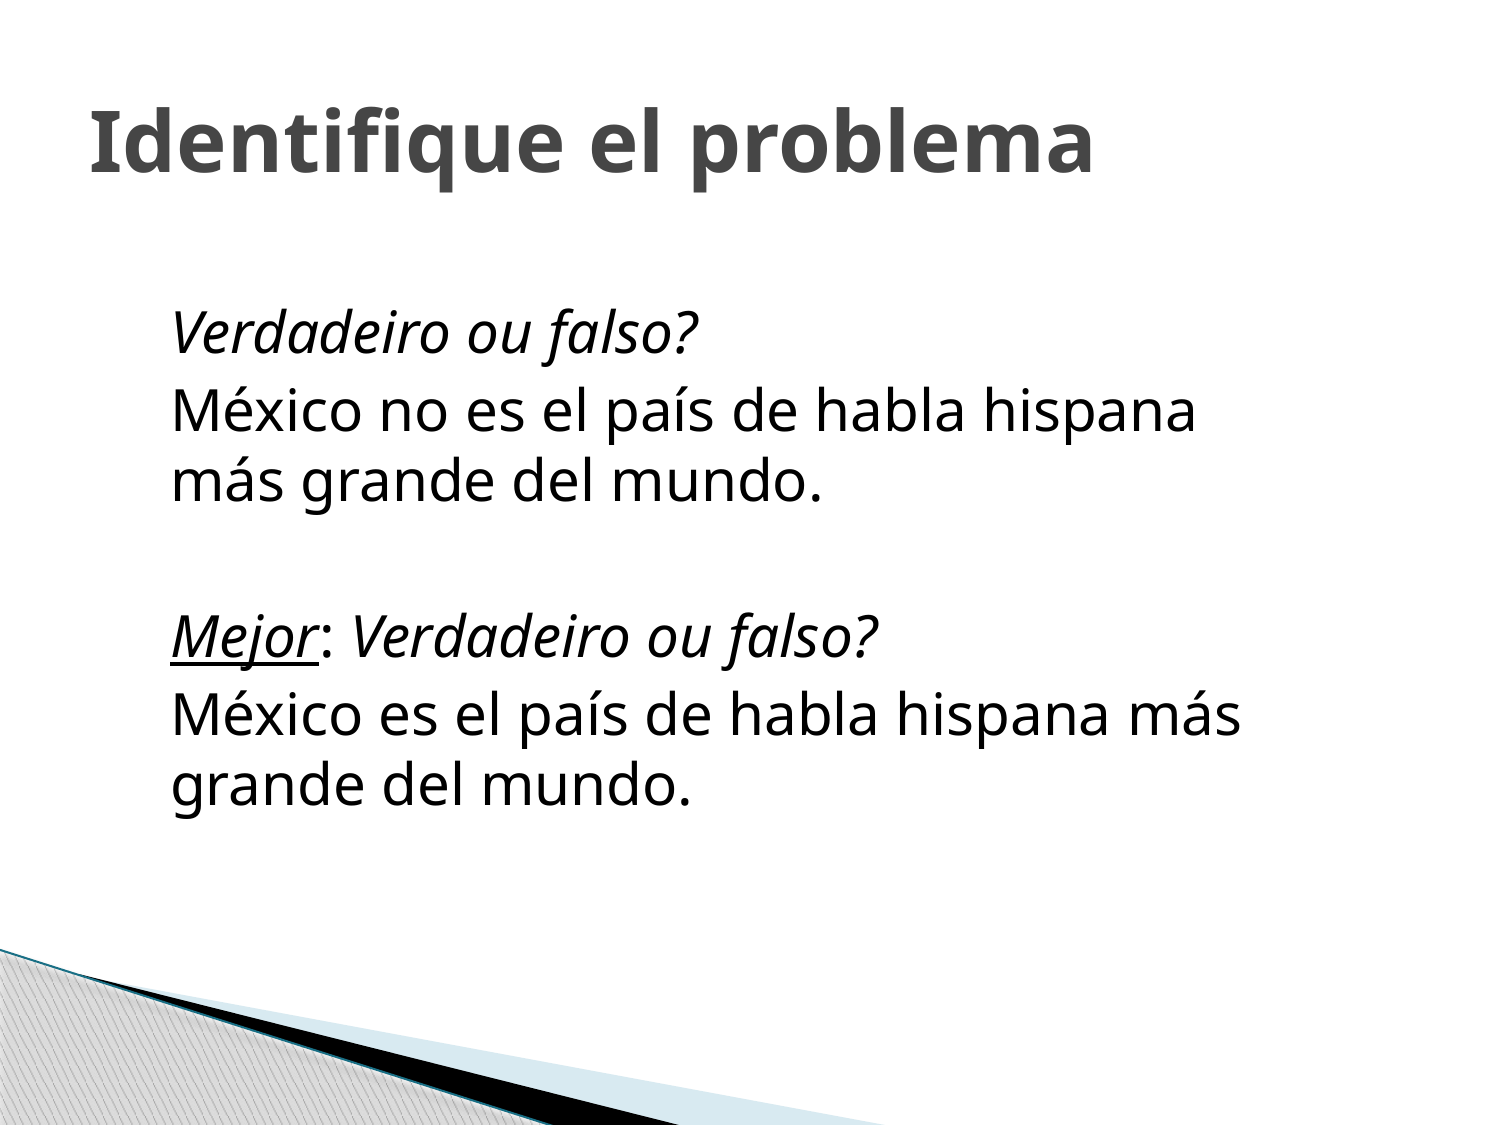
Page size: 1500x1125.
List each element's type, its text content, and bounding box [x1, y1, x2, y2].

list Verdadeiro ou falso? México no es el país de habla hispana más grande del mundo. Mejor: Verdadeiro ou falso? México es el país de habla hispana más grande del mundo. [137, 287, 1275, 1030]
title Identifique el problema [75, 45, 1425, 233]
